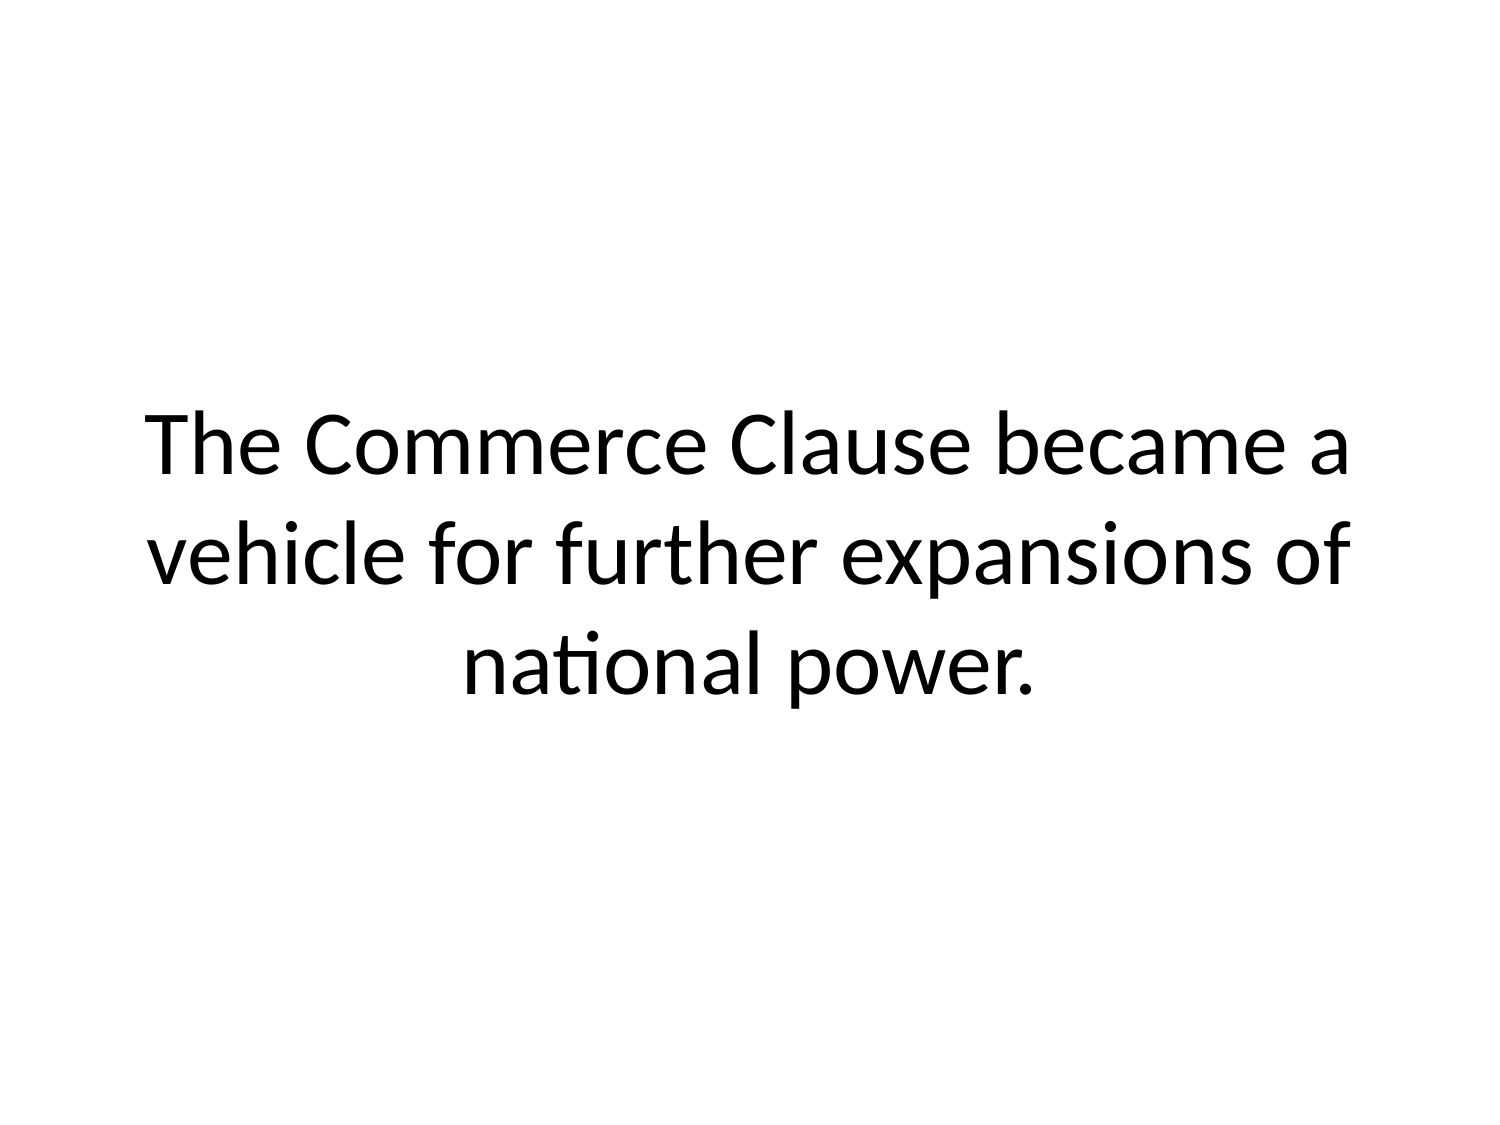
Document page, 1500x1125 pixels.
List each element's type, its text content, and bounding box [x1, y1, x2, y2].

title The Commerce Clause became a vehicle for further expansions of national power. [74, 44, 1426, 1051]
